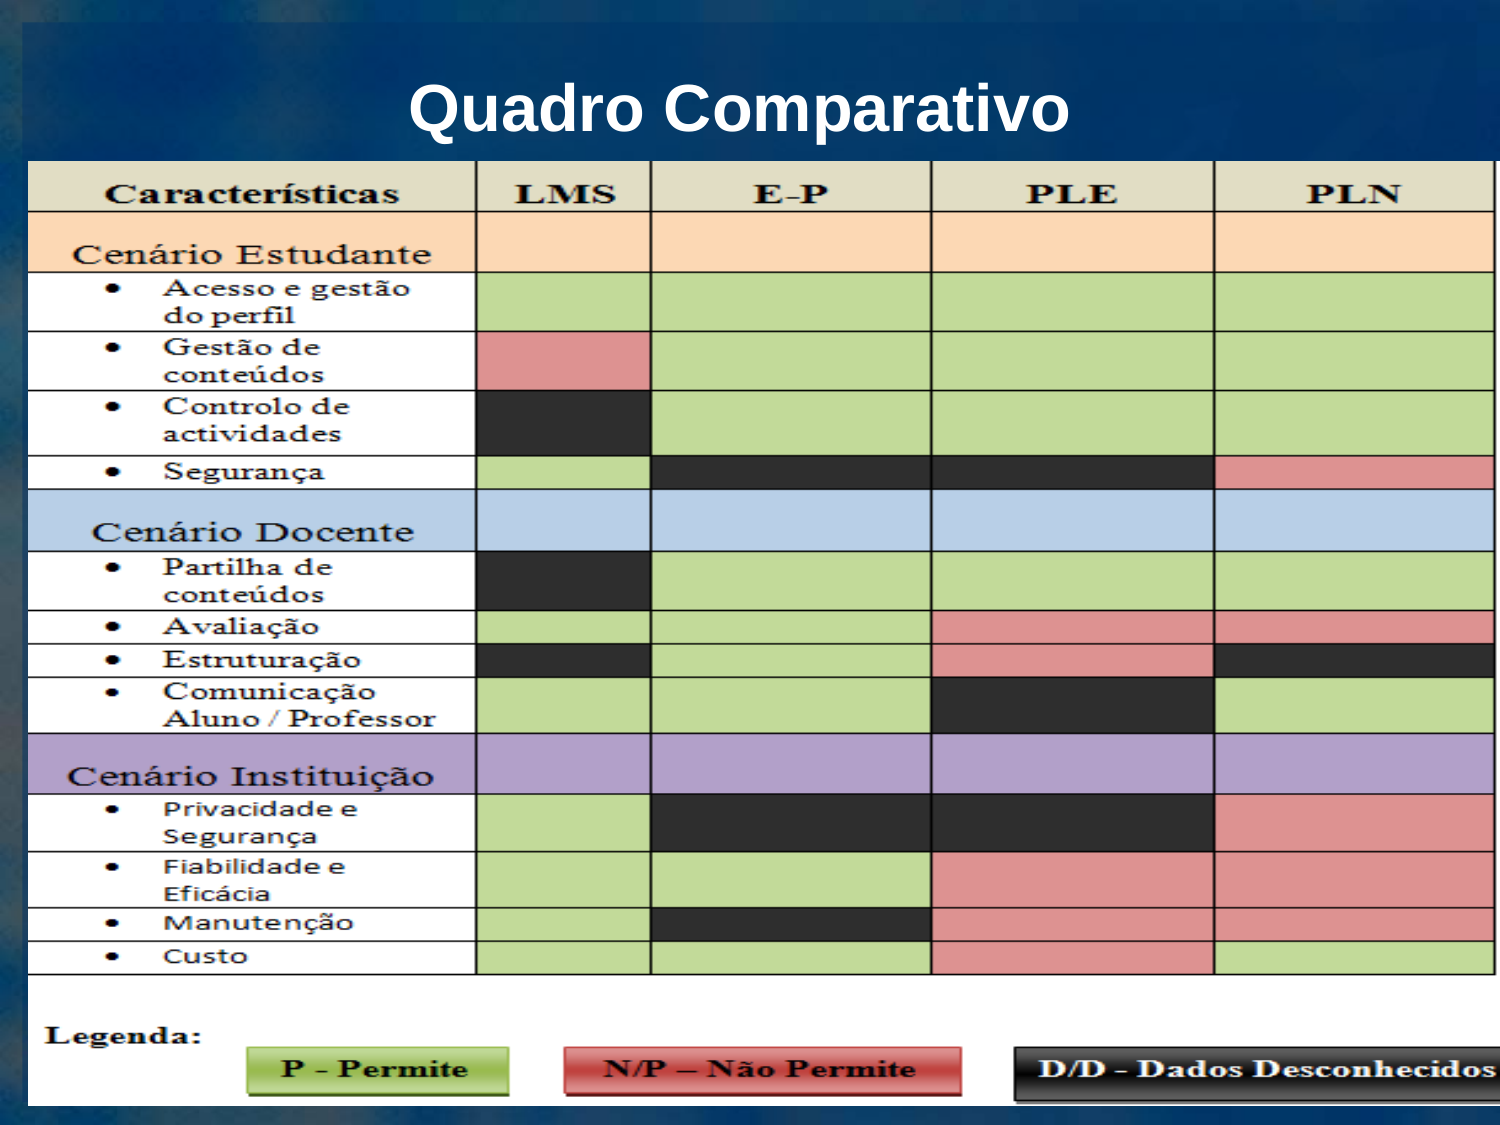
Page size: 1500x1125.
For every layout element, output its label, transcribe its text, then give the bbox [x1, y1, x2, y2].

picture [0, 0, 1500, 1125]
title Quadro Comparativo [74, 44, 1425, 160]
